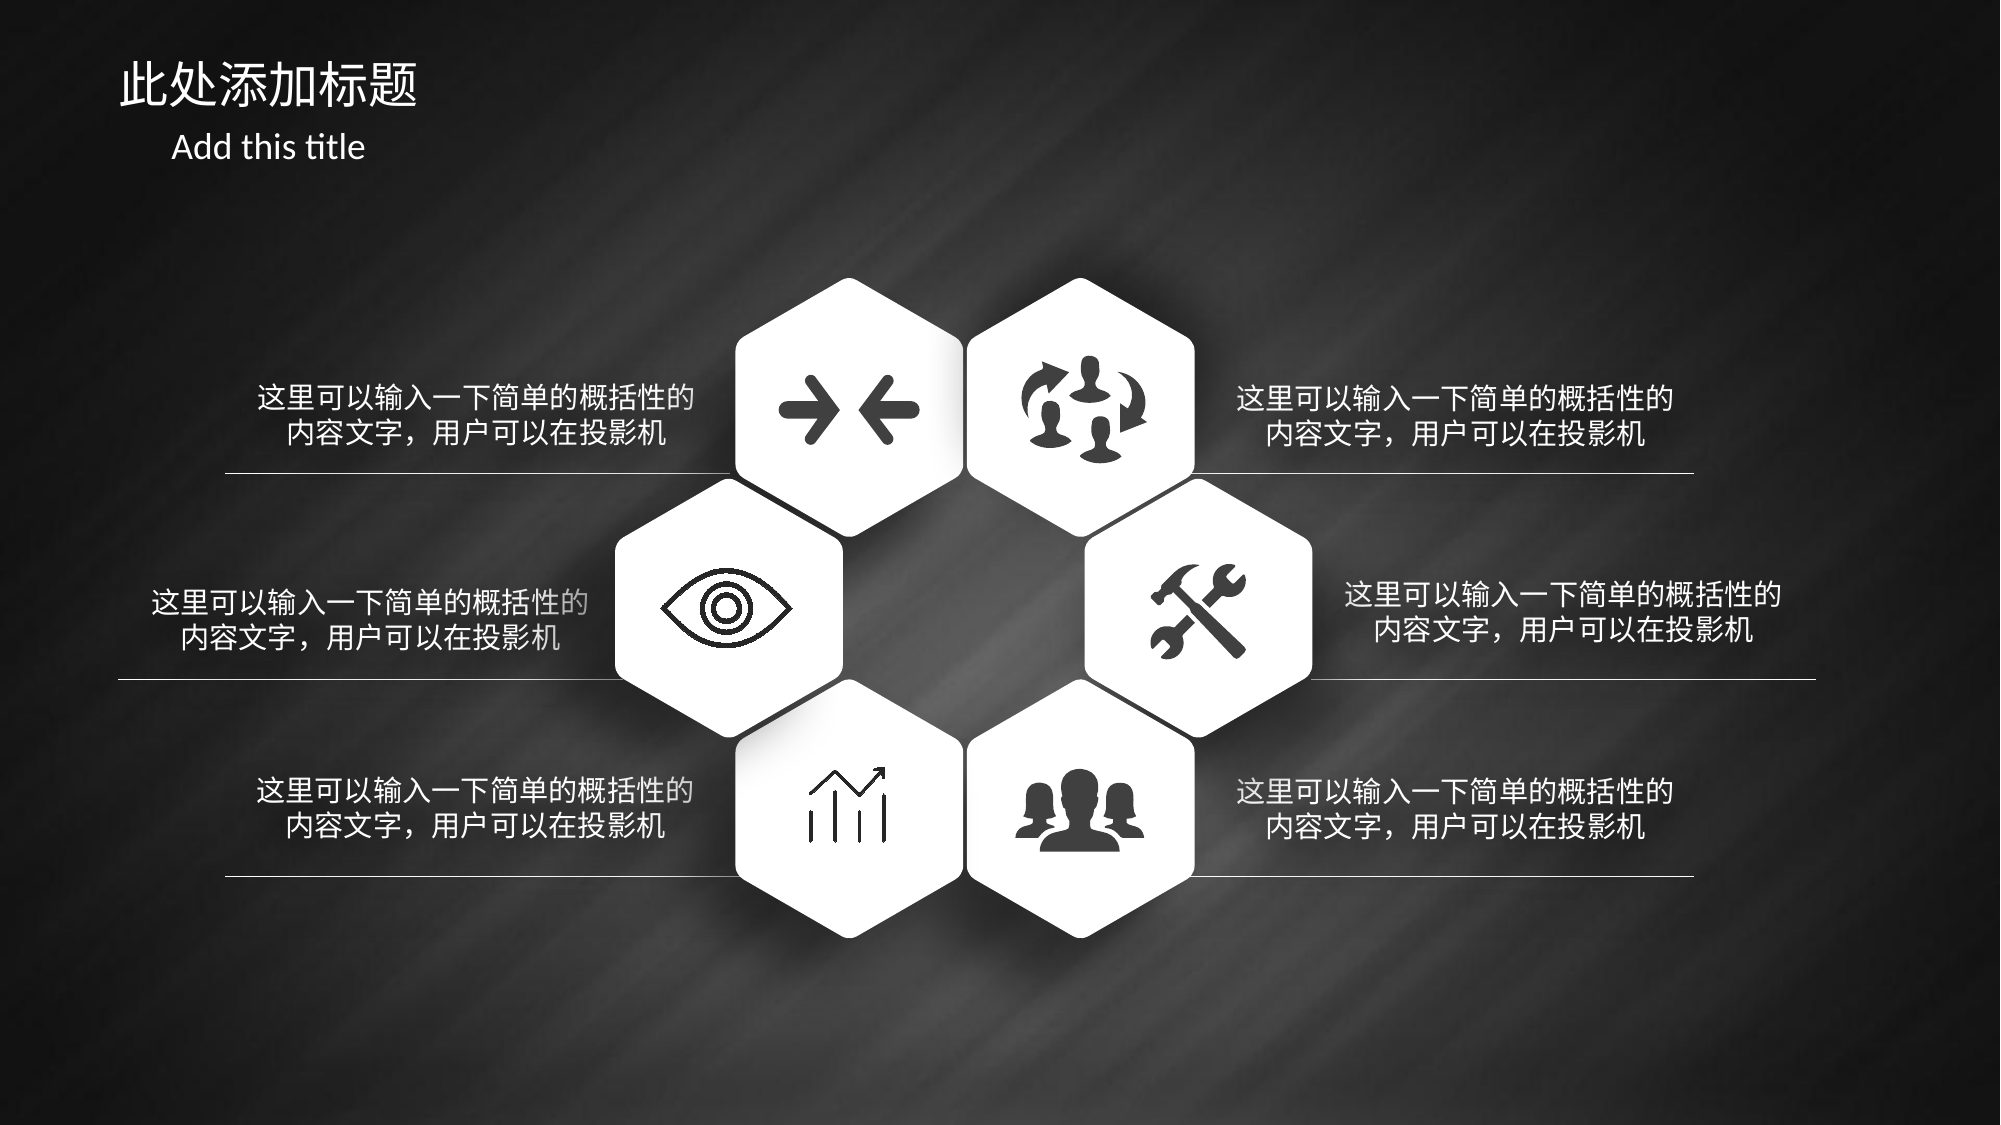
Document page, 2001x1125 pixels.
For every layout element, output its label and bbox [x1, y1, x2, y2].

text_box [720, 293, 951, 522]
picture [0, 0, 2000, 1125]
text_box [979, 694, 1210, 923]
text_box [1069, 493, 1328, 723]
text_box [599, 493, 858, 723]
text_box [720, 694, 979, 923]
text_box [951, 293, 1210, 522]
